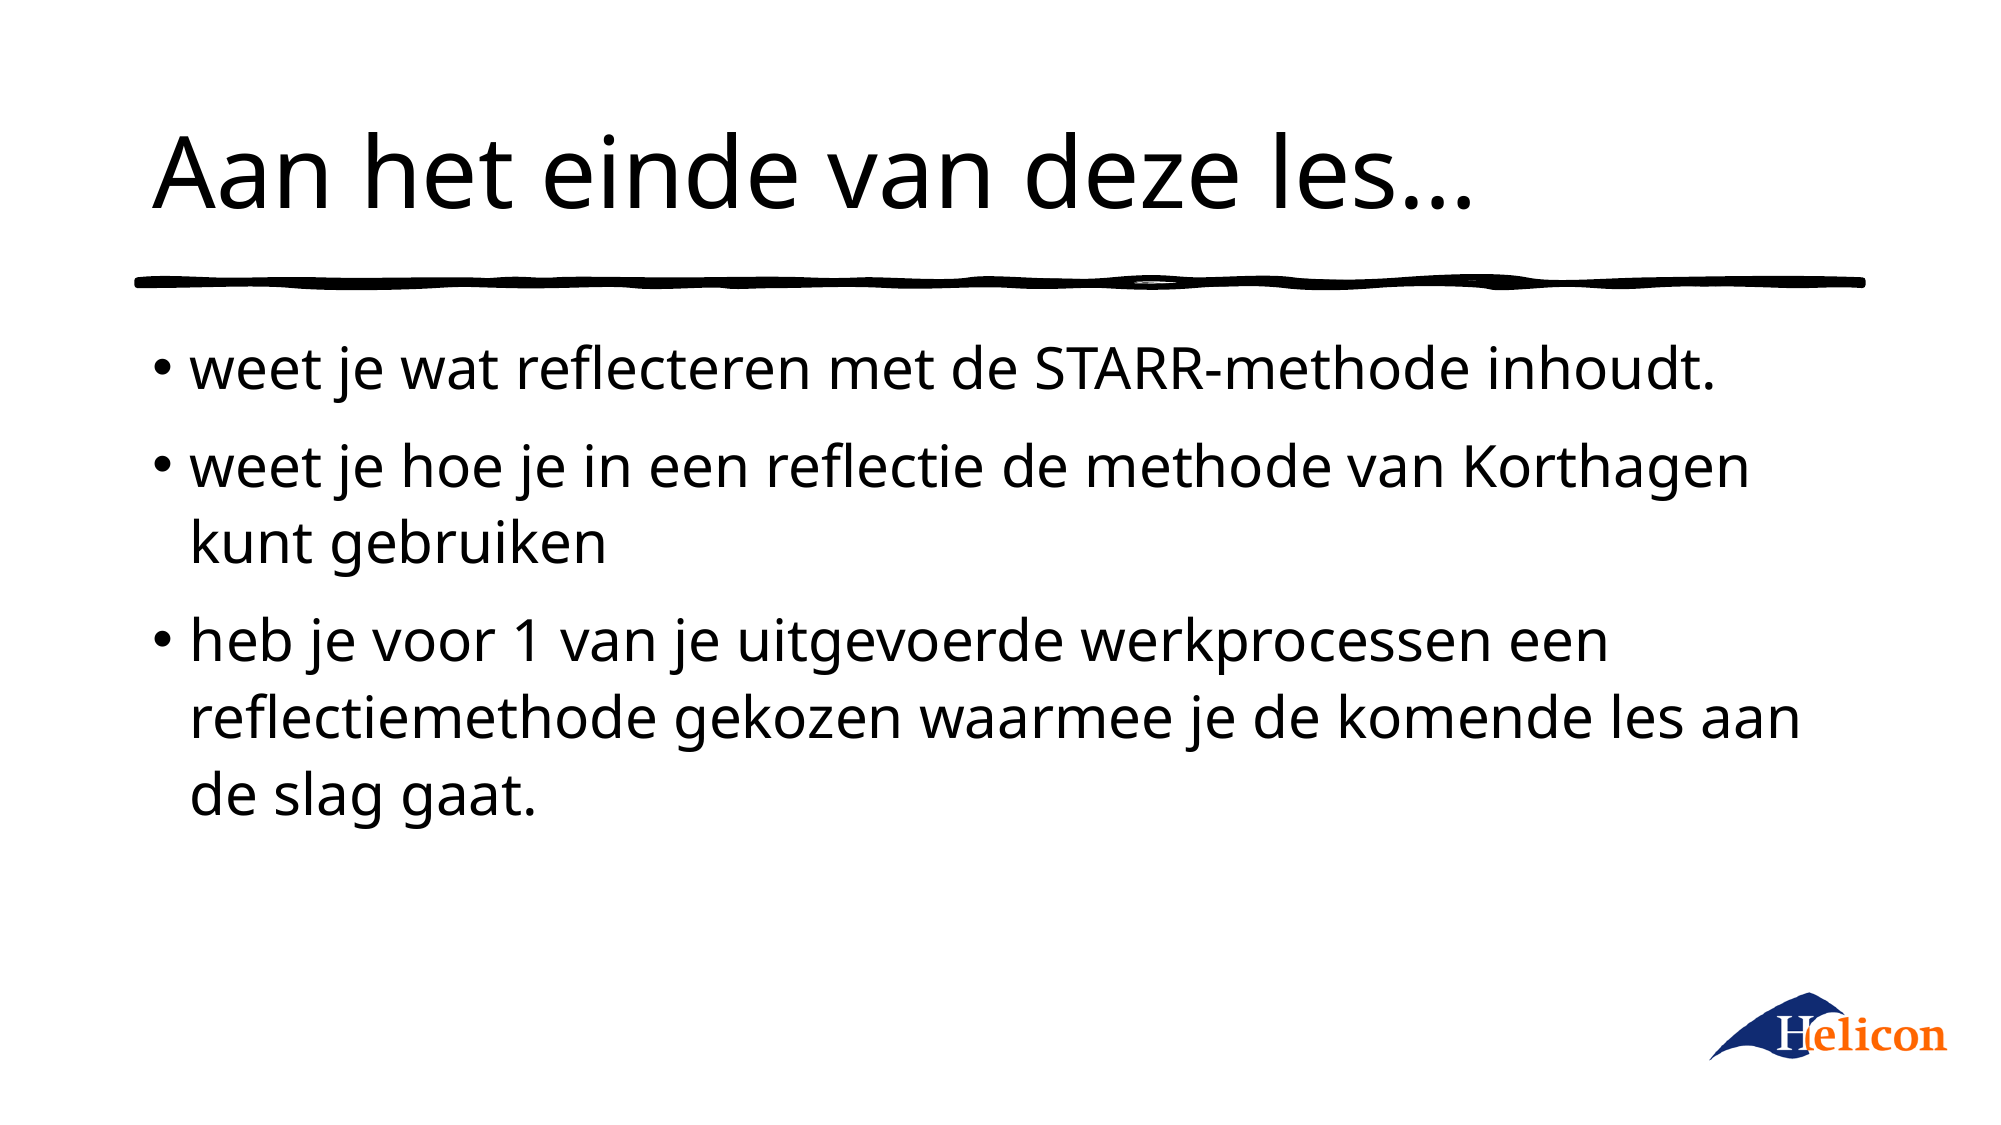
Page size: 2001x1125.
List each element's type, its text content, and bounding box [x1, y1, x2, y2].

list weet je wat reflecteren met de STARR-methode inhoudt. weet je hoe je in een reflectie de methode van Korthagen kunt gebruiken heb je voor 1 van je uitgevoerde werkprocessen een reflectiemethode gekozen waarmee je de komende les aan de slag gaat. [137, 316, 1863, 1014]
picture [1671, 952, 2000, 1125]
title Aan het einde van deze les… [137, 59, 1863, 278]
